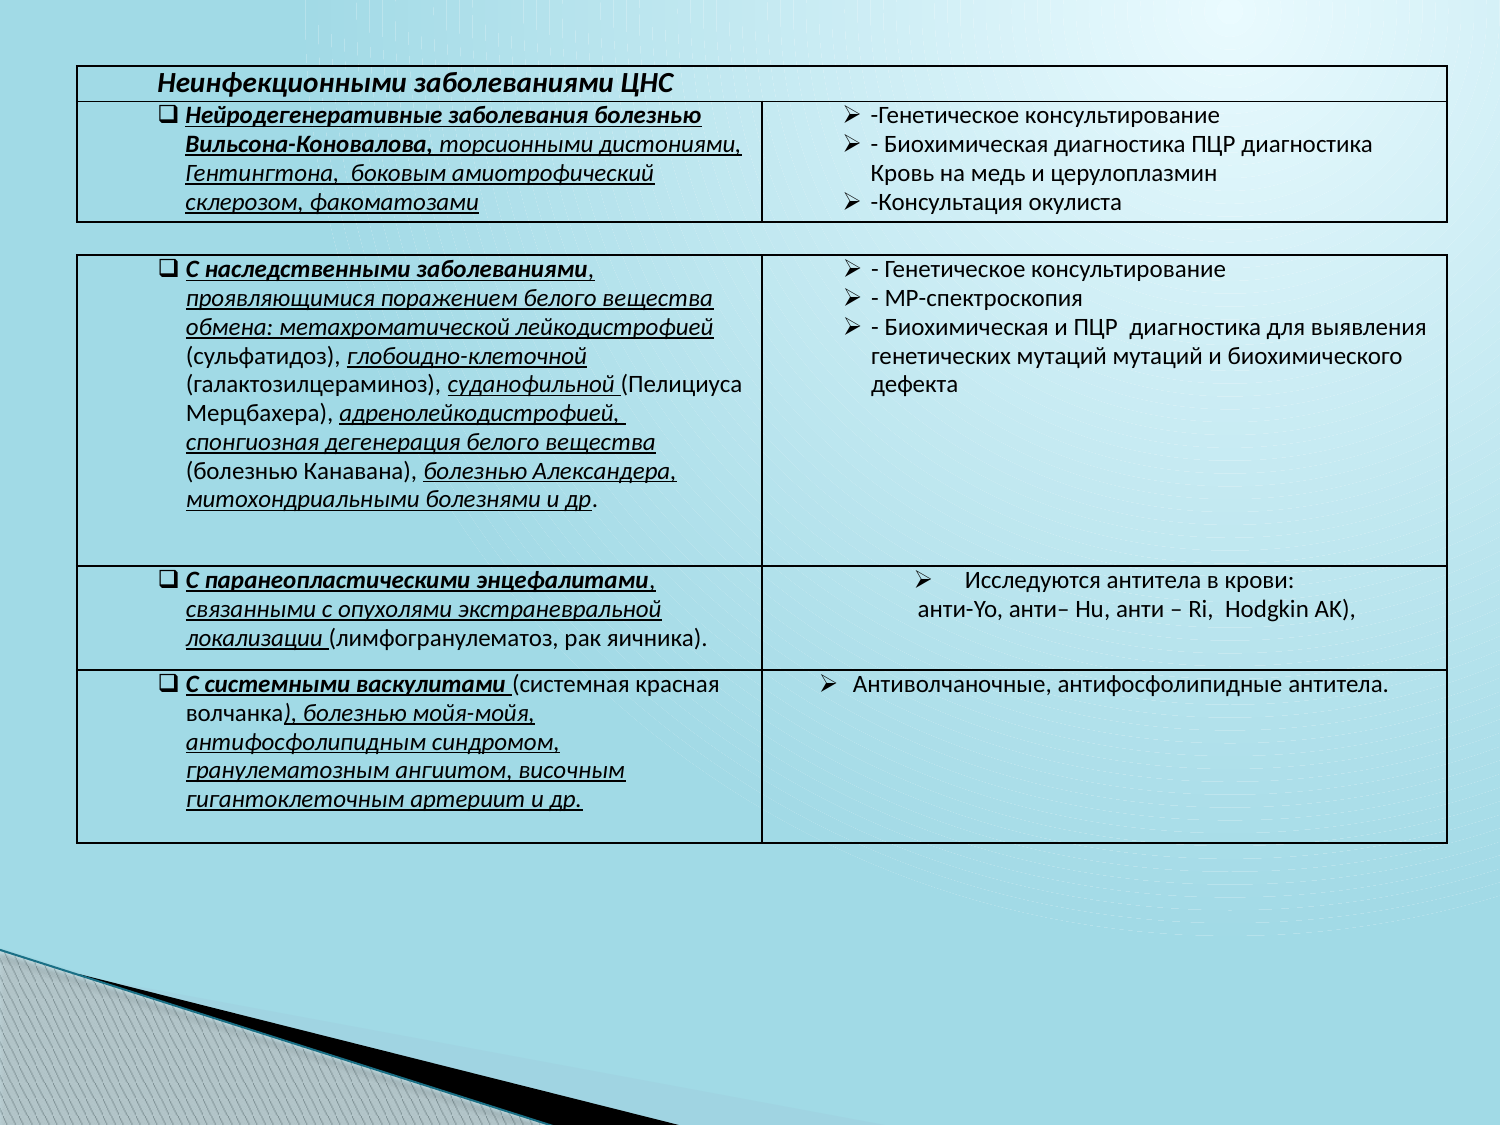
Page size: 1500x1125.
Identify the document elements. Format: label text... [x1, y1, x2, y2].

table_cell Антиволчаночные, антифосфолипидные антитела. [763, 671, 1446, 842]
table_cell С паранеопластическими энцефалитами, связанными с опухолями экстраневральной локализации (лимфогранулематоз, рак яичника). [78, 567, 761, 669]
table_header - Генетическое консультирование - МР-спектроскопия - Биохимическая и ПЦР диагностика для выявления генетических мутаций мутаций и биохимического дефекта [763, 256, 1446, 565]
table_cell С системными васкулитами (системная красная волчанка), болезнью мойя-мойя, антифосфолипидным синдромом, гранулематозным ангиитом, височным гигантоклеточным артериит и др. [78, 671, 761, 842]
table_header С наследственными заболеваниями, проявляющимися поражением белого вещества обмена: метахроматической лейкодистрофией (cульфатидоз), глобоидно-клеточной (галактозилцераминоз), суданофильной (Пелициуса Мерцбахера), адренолейкодистрофией, спонгиозная дегенерация белого вещества (болезнью Канавана), болезнью Александера, митохондриальными болезнями и др. [78, 256, 761, 565]
table_cell -Генетическое консультирование - Биохимическая диагностика ПЦР диагностика Кровь на медь и церулоплазмин -Консультация окулиста [763, 102, 1446, 221]
table_cell Нейродегенеративные заболевания болезнью Вильсона-Коновалова, торсионными дистониями, Гентингтона, боковым амиотрофический склерозом, факоматозами [78, 102, 761, 221]
table_header Неинфекционными заболеваниями ЦНС [78, 67, 1446, 101]
table_cell Исследуются антитела в крови: анти-Yo, анти– Hu, анти – Ri, Hodgkin AK), [763, 567, 1446, 669]
